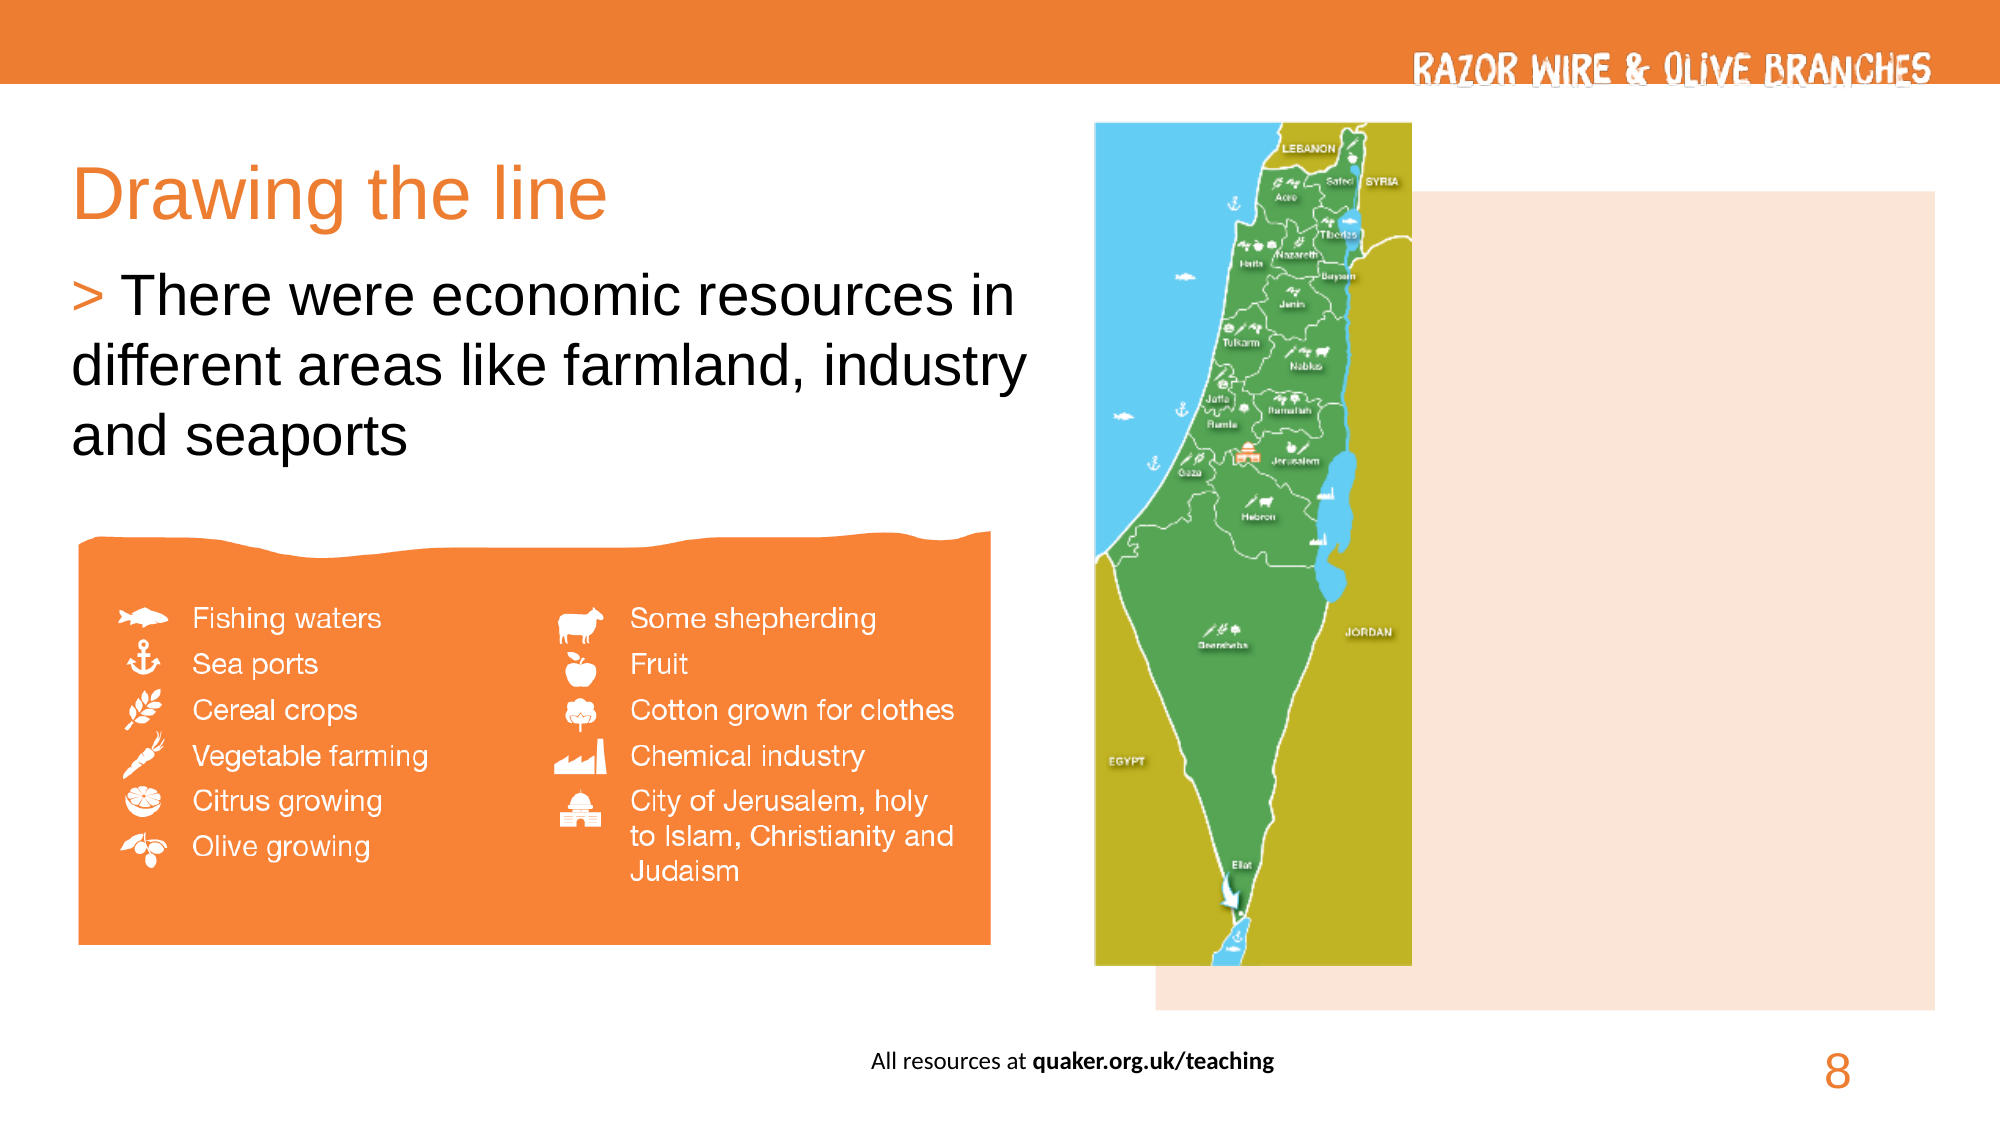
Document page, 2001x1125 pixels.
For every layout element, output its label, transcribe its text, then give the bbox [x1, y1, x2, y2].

text_box Drawing the line [56, 137, 1054, 242]
picture [1093, 120, 1412, 966]
picture [15, 415, 1054, 1039]
slide_number 8 [1416, 1038, 1867, 1099]
text_box [1155, 190, 1936, 1011]
picture [1411, 49, 1935, 89]
text_box > There were economic resources in different areas like farmland, industry and seaports [56, 250, 1054, 415]
